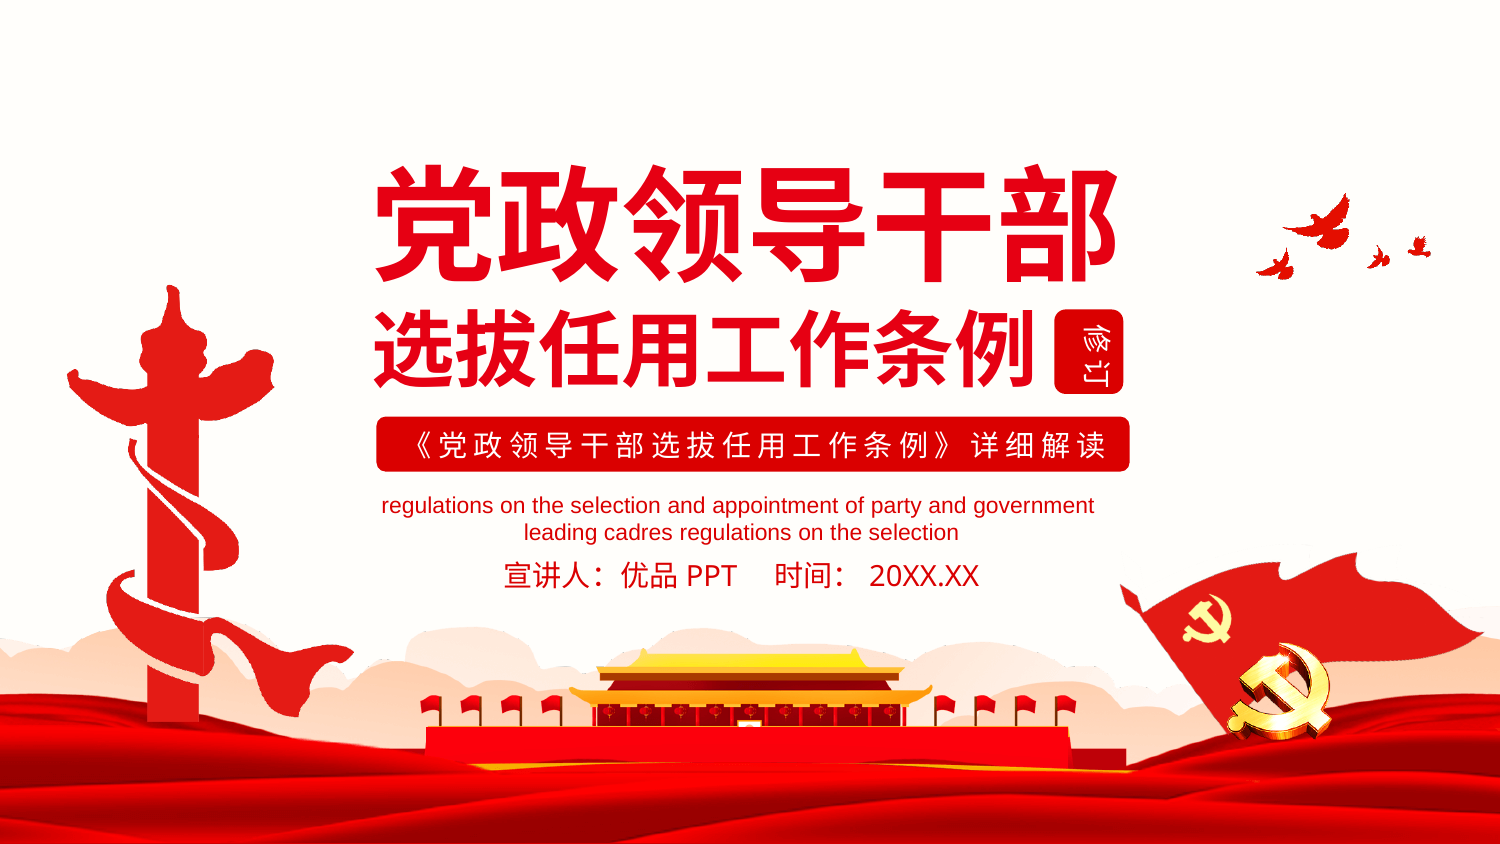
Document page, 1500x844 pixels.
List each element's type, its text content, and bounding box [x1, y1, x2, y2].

picture [1237, 147, 1463, 343]
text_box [1054, 309, 1124, 405]
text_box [376, 416, 1132, 472]
picture [0, 257, 1500, 844]
text_box regulations on the selection and appointment of party and government leading cadres regulations on the selection [370, 483, 1159, 553]
text_box 党政领导干部 选拔任用工作条例 [357, 139, 1218, 404]
text_box 宣讲人：优品PPT 时间：20XX.XX [466, 553, 1016, 569]
